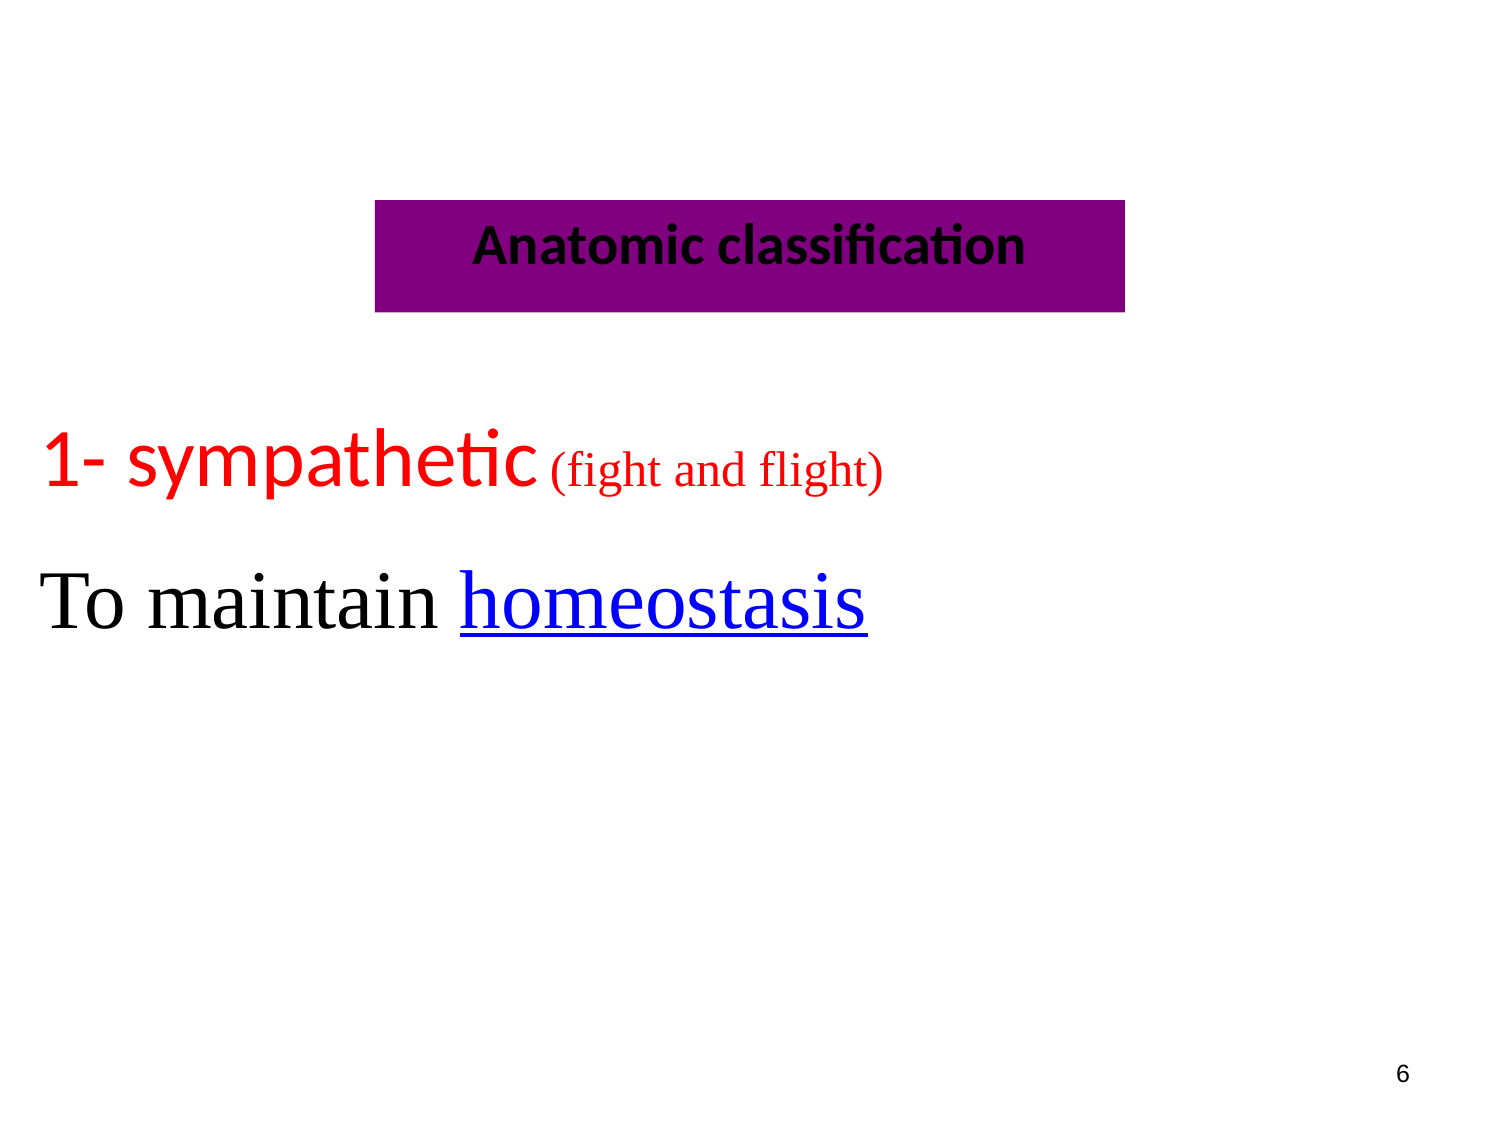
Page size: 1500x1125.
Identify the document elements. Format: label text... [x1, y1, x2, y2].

text_box Anatomic classification 1- sympathetic (fight and flight) To maintain homeostasis [24, 24, 1475, 653]
slide_number 6 [1074, 1042, 1425, 1103]
